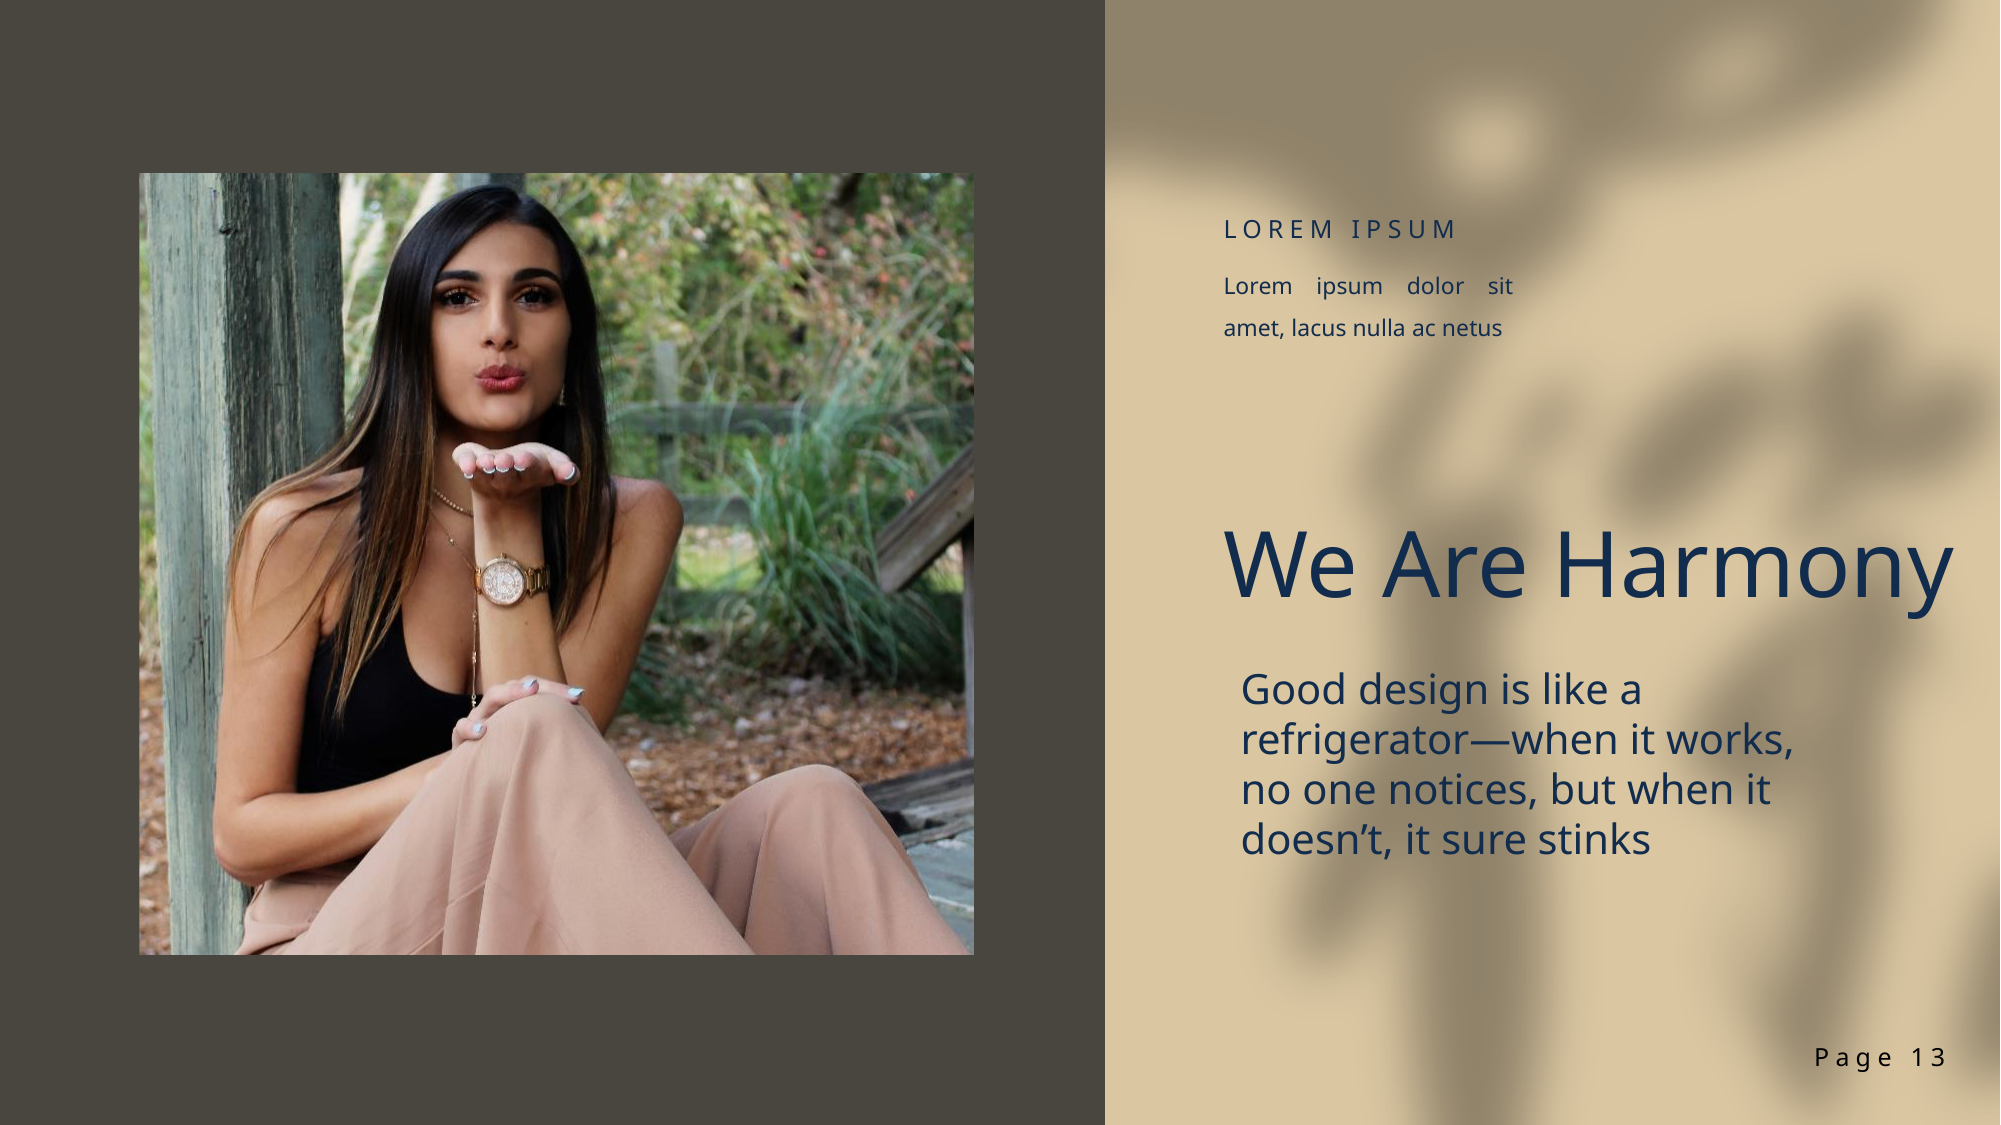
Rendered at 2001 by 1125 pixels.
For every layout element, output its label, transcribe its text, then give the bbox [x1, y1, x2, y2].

text_box [0, 0, 1106, 1125]
text_box We Are Harmony [1208, 498, 1997, 655]
picture [1106, 0, 2000, 1125]
text_box Lorem ipsum dolor sit amet, lacus nulla ac netus [1208, 251, 1529, 349]
text_box LOREM IPSUM [1208, 205, 1529, 251]
text_box Good design is like a refrigerator—when it works, no one notices, but when it doesn’t, it sure stinks [1225, 655, 1841, 870]
picture [139, 173, 974, 955]
